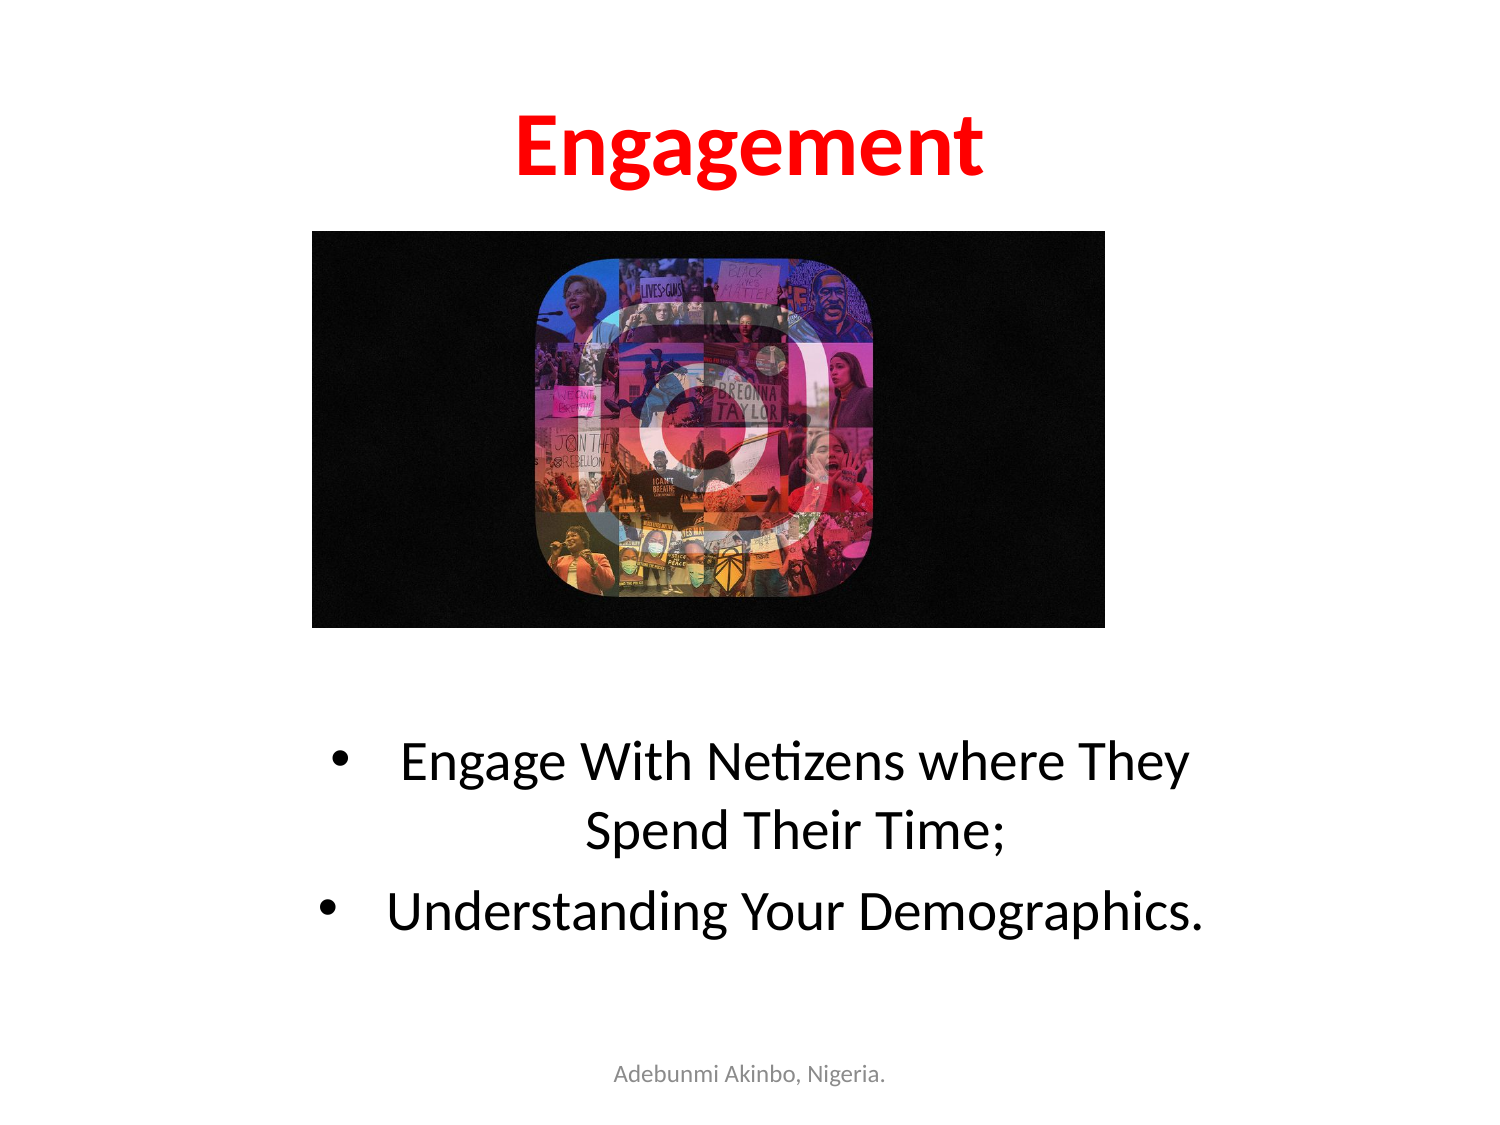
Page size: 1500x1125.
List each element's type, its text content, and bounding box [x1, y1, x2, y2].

picture [312, 231, 1105, 628]
footer Adebunmi Akinbo, Nigeria. [512, 1042, 988, 1103]
title Engagement [75, 45, 1425, 233]
list Engage With Netizens where They Spend Their Time; Understanding Your Demographics. [289, 716, 1247, 953]
